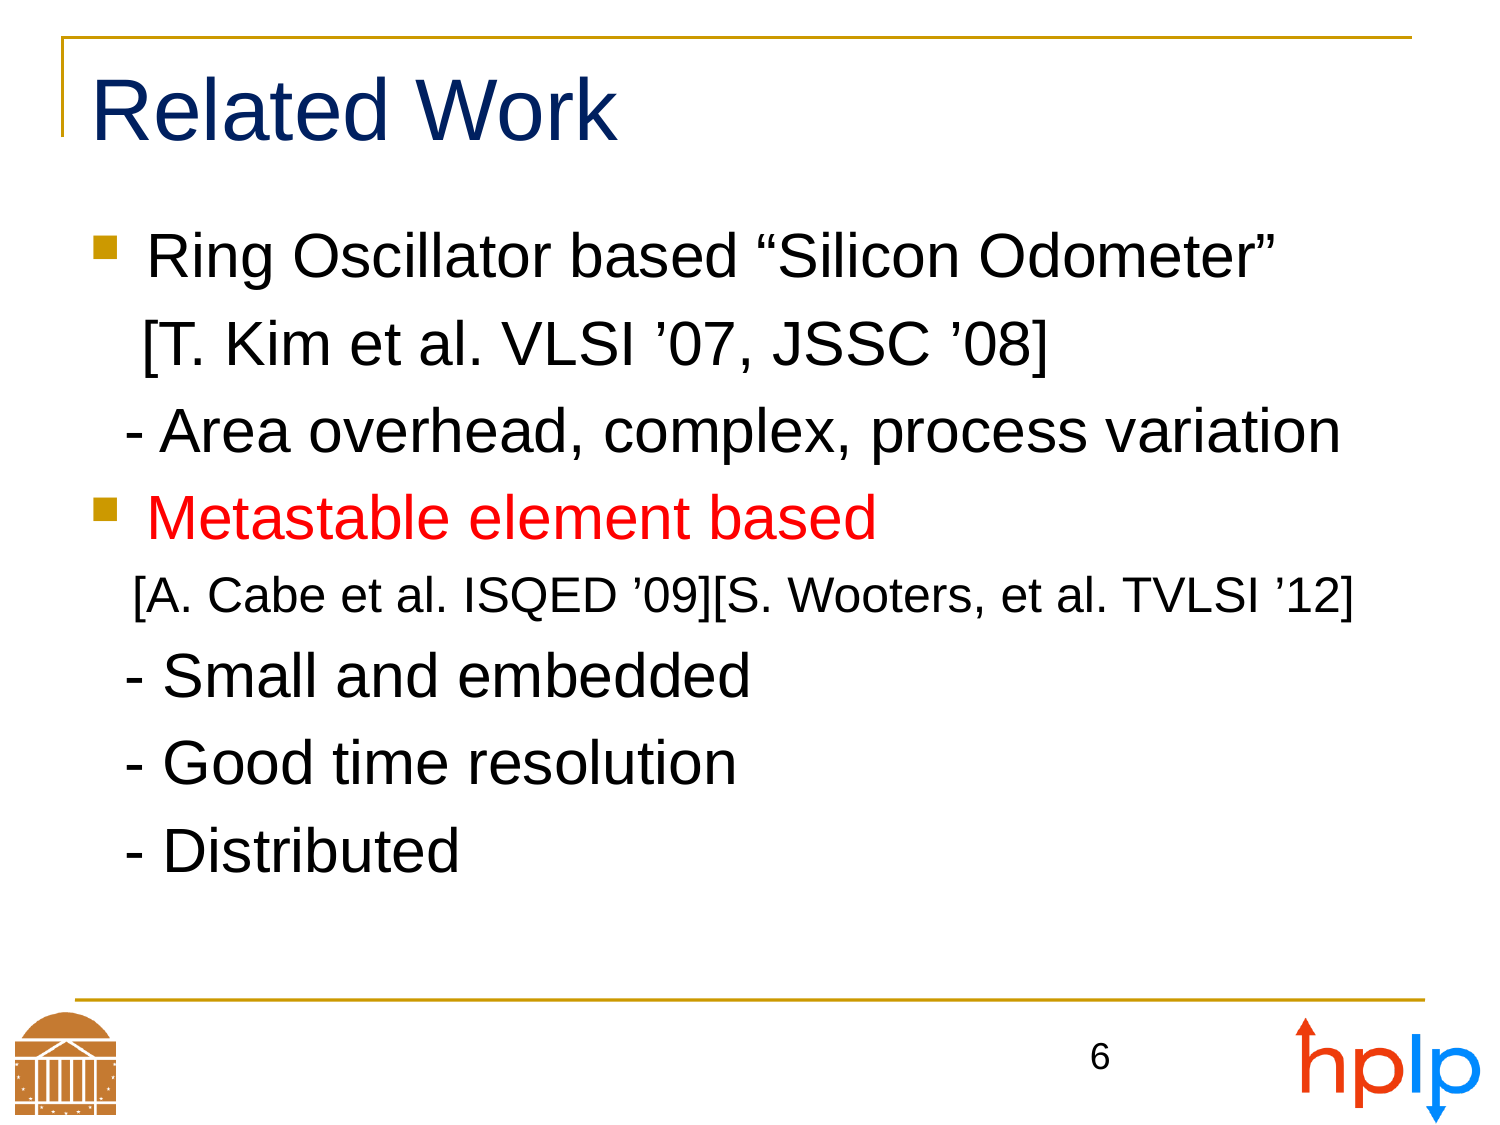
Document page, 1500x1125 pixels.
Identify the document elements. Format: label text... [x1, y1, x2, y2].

slide_number 6 [1074, 1024, 1425, 1100]
picture [1257, 999, 1500, 1125]
picture [15, 1012, 116, 1115]
title Related Work [75, 45, 1425, 183]
list Ring Oscillator based “Silicon Odometer” [T. Kim et al. VLSI ’07, JSSC ’08] - Area overhead, complex, process variation Metastable element based [A. Cabe et al. ISQED ’09][S. Wooters, et al. TVLSI ’12] - Small and embedded - Good time resolution - Distributed [75, 207, 1425, 951]
